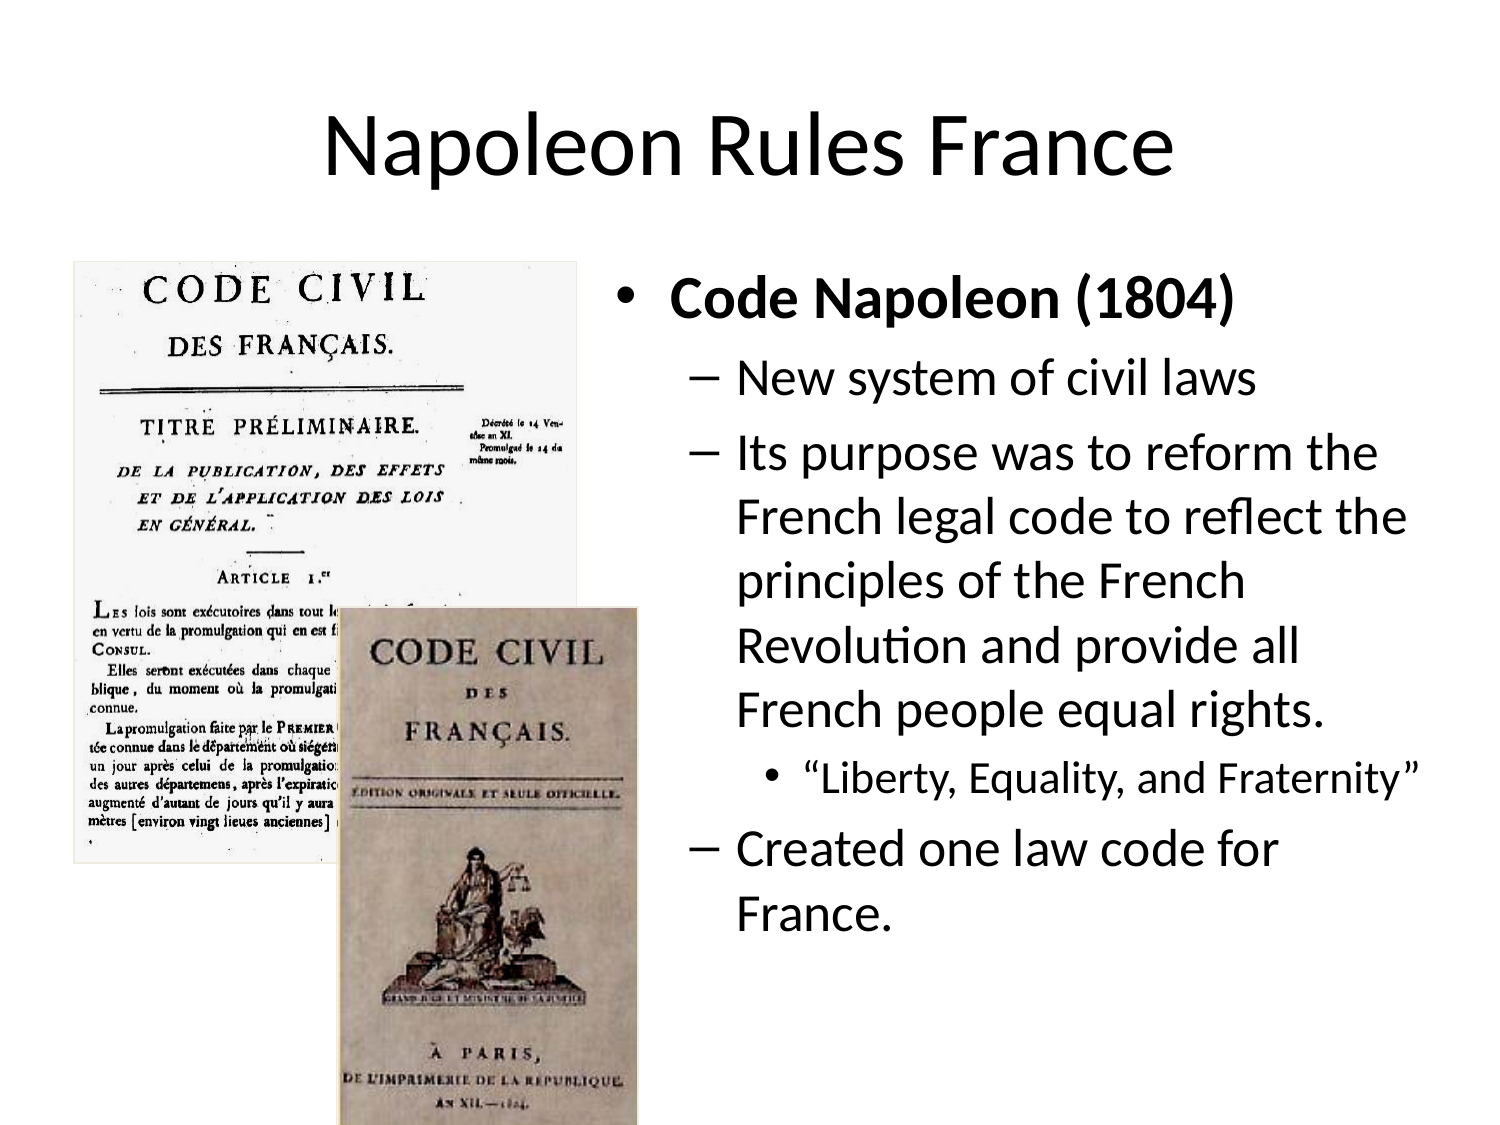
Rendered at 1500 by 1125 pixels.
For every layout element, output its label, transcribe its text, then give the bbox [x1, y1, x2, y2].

picture [74, 262, 638, 1125]
title Napoleon Rules France [75, 45, 1425, 233]
list Code Napoleon (1804) New system of civil laws Its purpose was to reform the French legal code to reflect the principles of the French Revolution and provide all French people equal rights. “Liberty, Equality, and Fraternity” Created one law code for France. [600, 249, 1438, 993]
